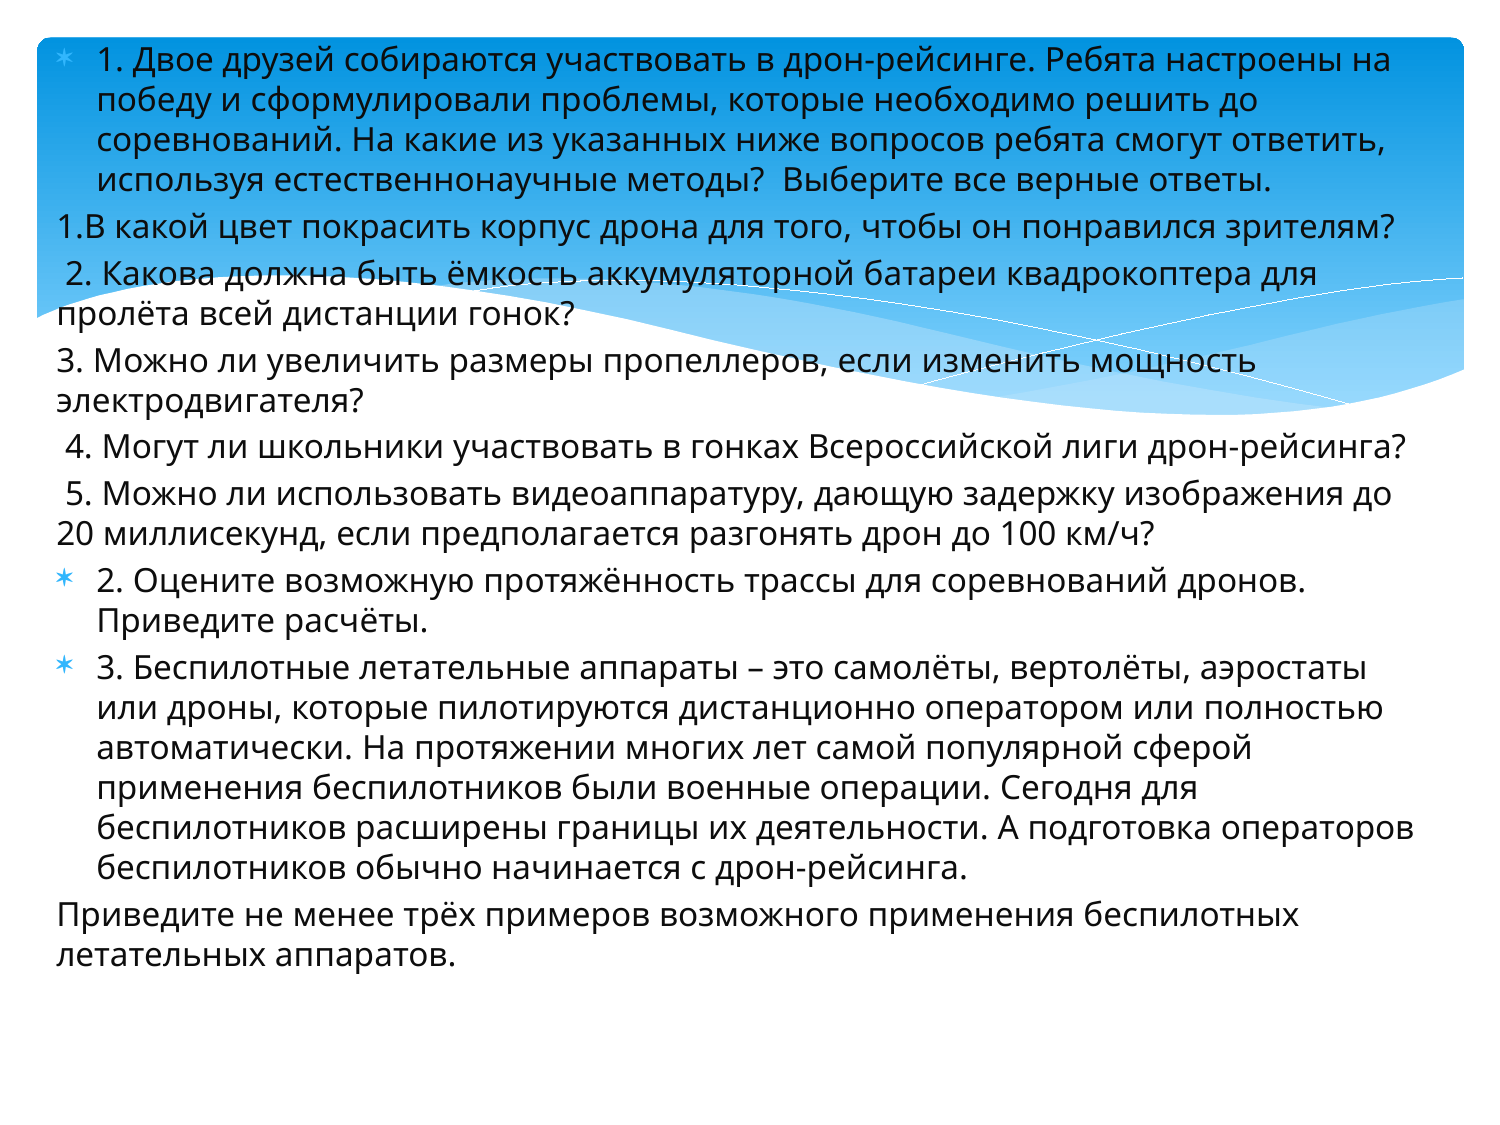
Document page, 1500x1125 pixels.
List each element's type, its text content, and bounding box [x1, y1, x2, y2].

list 1. Двое друзей собираются участвовать в дрон-рейсинге. Ребята настроены на победу и сформулировали проблемы, которые необходимо решить до соревнований. На какие из указанных ниже вопросов ребята смогут ответить, используя естественнонаучные методы? Выберите все верные ответы. 1.В какой цвет покрасить корпус дрона для того, чтобы он понравился зрителям? 2. Какова должна быть ёмкость аккумуляторной батареи квадрокоптера для пролёта всей дистанции гонок? 3. Можно ли увеличить размеры пропеллеров, если изменить мощность электродвигателя? 4. Могут ли школьники участвовать в гонках Всероссийской лиги дрон-рейсинга? 5. Можно ли использовать видеоаппаратуру, дающую задержку изображения до 20 миллисекунд, если предполагается разгонять дрон до 100 км/ч? 2. Оцените возможную протяжённость трассы для соревнований дронов. Приведите расчёты. 3. Беспилотные летательные аппараты – это самолёты, вертолёты, аэростаты или дроны, которые пилотируются дистанционно оператором или полностью автоматически. На протяжении многих лет самой популярной сферой применения беспилотников были военные операции. Сегодня для беспилотников расширены границы их деятельности. А подготовка операторов беспилотников обычно начинается с дрон-рейсинга. Приведите не менее трёх примеров возможного применения беспилотных летательных аппаратов. [41, 30, 1447, 1059]
